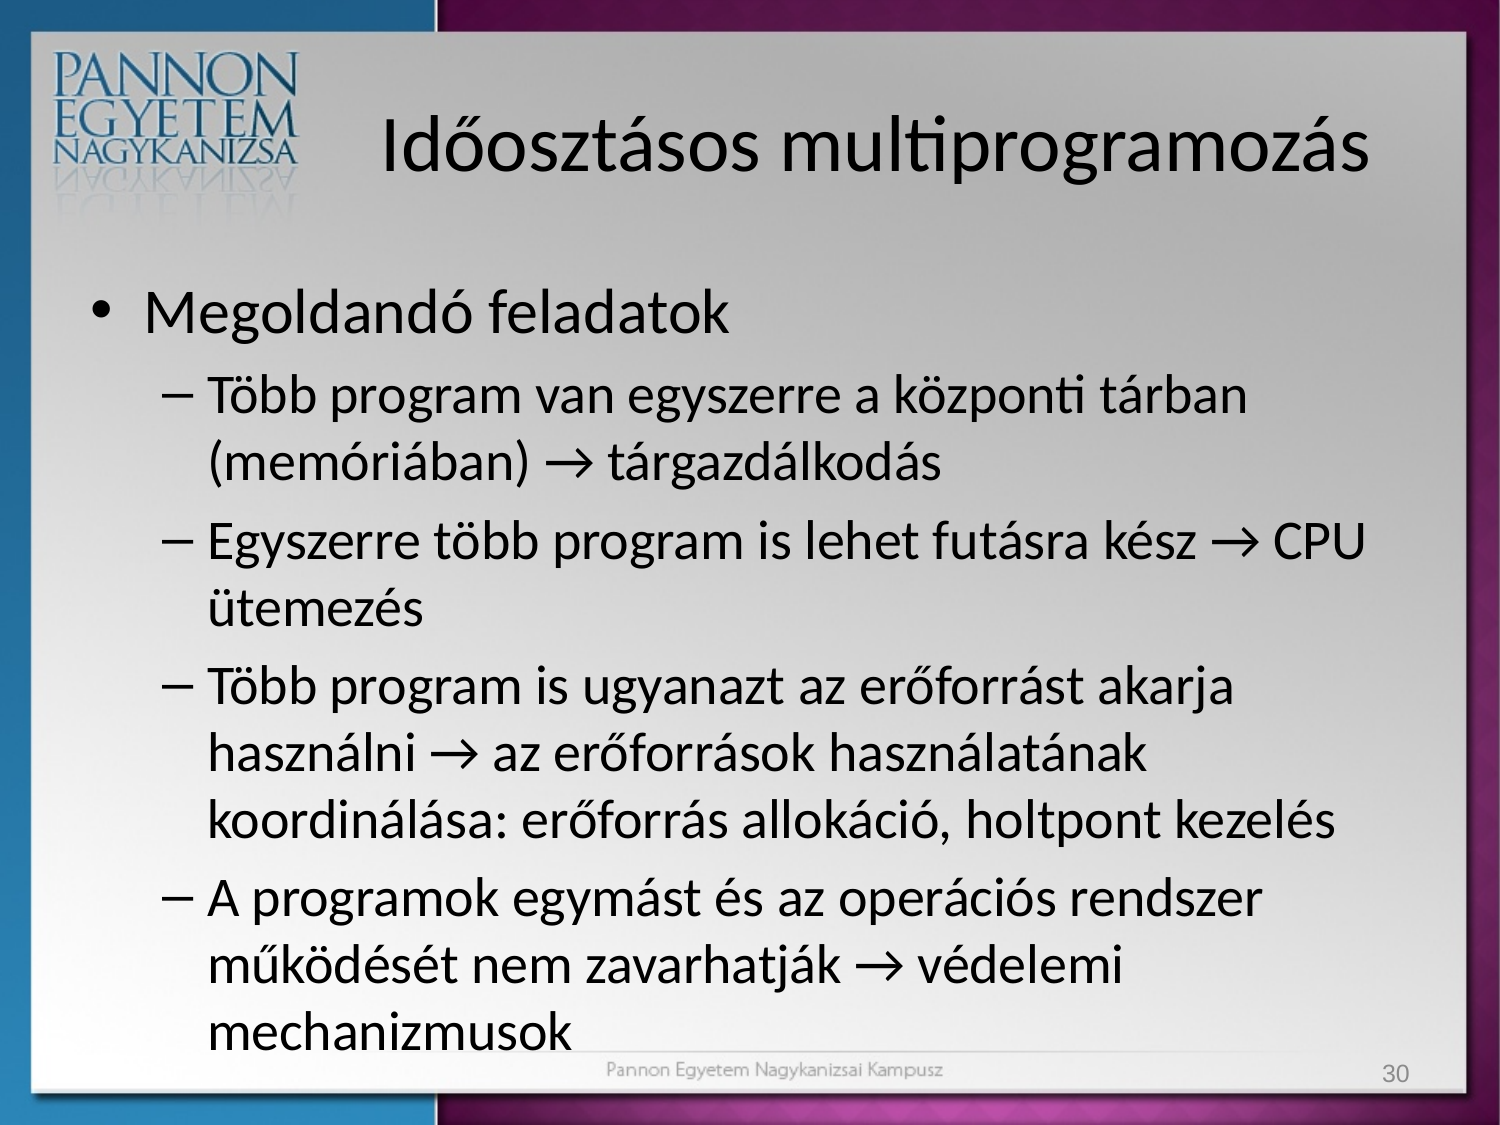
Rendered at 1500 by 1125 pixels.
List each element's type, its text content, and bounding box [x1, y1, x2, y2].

list Megoldandó feladatok Több program van egyszerre a központi tárban (memóriában) → tárgazdálkodás Egyszerre több program is lehet futásra kész → CPU ütemezés Több program is ugyanazt az erőforrást akarja használni → az erőforrások használatának koordinálása: erőforrás allokáció, holtpont kezelés A programok egymást és az operációs rendszer működését nem zavarhatják → védelemi mechanizmusok [75, 262, 1425, 1075]
title Időosztásos multiprogramozás [328, 45, 1425, 233]
picture [0, 0, 1500, 1125]
slide_number 30 [1074, 1042, 1425, 1103]
